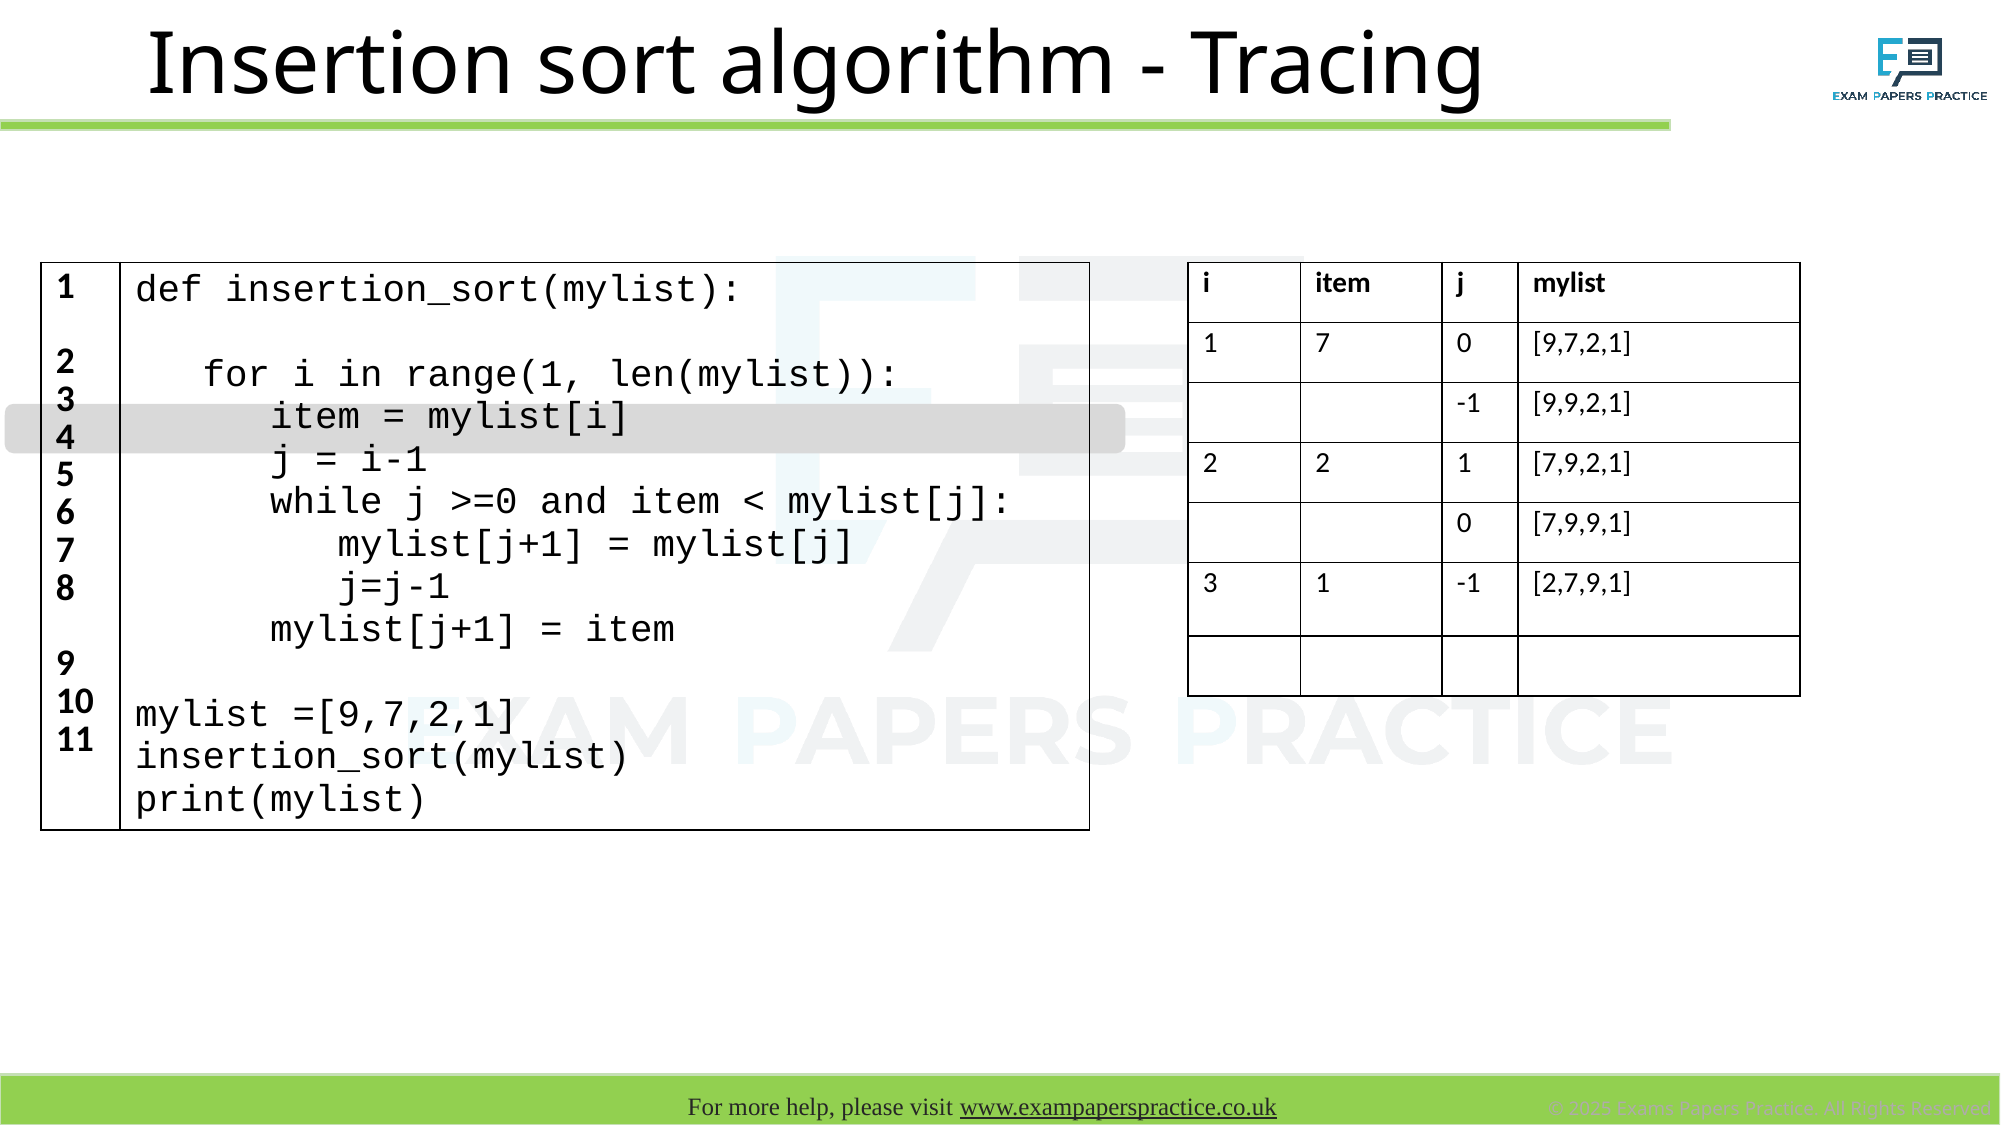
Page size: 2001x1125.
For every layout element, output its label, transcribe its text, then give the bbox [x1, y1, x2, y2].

table_header def insertion_sort(mylist): for i in range(1, len(mylist)): item = mylist[i] j = i-1 while j >=0 and item < mylist[j]: mylist[j+1] = mylist[j] j=j-1 mylist[j+1] = item mylist =[9,7,2,1] insertion_sort(mylist) print(mylist) [121, 263, 1089, 829]
table_cell 7 [1301, 323, 1441, 382]
table_cell [1443, 637, 1517, 695]
table_cell [1301, 383, 1441, 442]
text_box [4, 403, 40, 454]
table_cell 2 [1301, 443, 1441, 502]
text_box [1090, 403, 1126, 454]
table_cell [7,9,2,1] [1519, 443, 1799, 502]
table_cell [1189, 637, 1300, 695]
table_cell [2,7,9,1] [1519, 563, 1799, 635]
title Insertion sort algorithm - Tracing [132, 11, 1858, 121]
table_header i [1189, 263, 1300, 322]
table_header item [1301, 263, 1441, 322]
table_header mylist [1519, 263, 1799, 322]
table_header 1 2 3 4 5 6 7 8 9 10 11 [42, 263, 119, 829]
table_cell [7,9,9,1] [1519, 503, 1799, 562]
table_cell 0 [1443, 323, 1517, 382]
table_cell 1 [1443, 443, 1517, 502]
table_cell -1 [1443, 383, 1517, 442]
table_cell [1301, 503, 1441, 562]
table_cell [1189, 503, 1300, 562]
table_cell [1519, 637, 1799, 695]
table_cell [1189, 383, 1300, 442]
table_cell 1 [1189, 323, 1300, 382]
table_header j [1443, 263, 1517, 322]
table_cell -1 [1443, 563, 1517, 635]
table_cell [1301, 637, 1441, 695]
table_cell [9,7,2,1] [1519, 323, 1799, 382]
table_cell 0 [1443, 503, 1517, 562]
table_cell 1 [1301, 563, 1441, 635]
table_cell [9,9,2,1] [1519, 383, 1799, 442]
table_cell 2 [1189, 443, 1300, 502]
table_cell 3 [1189, 563, 1300, 635]
